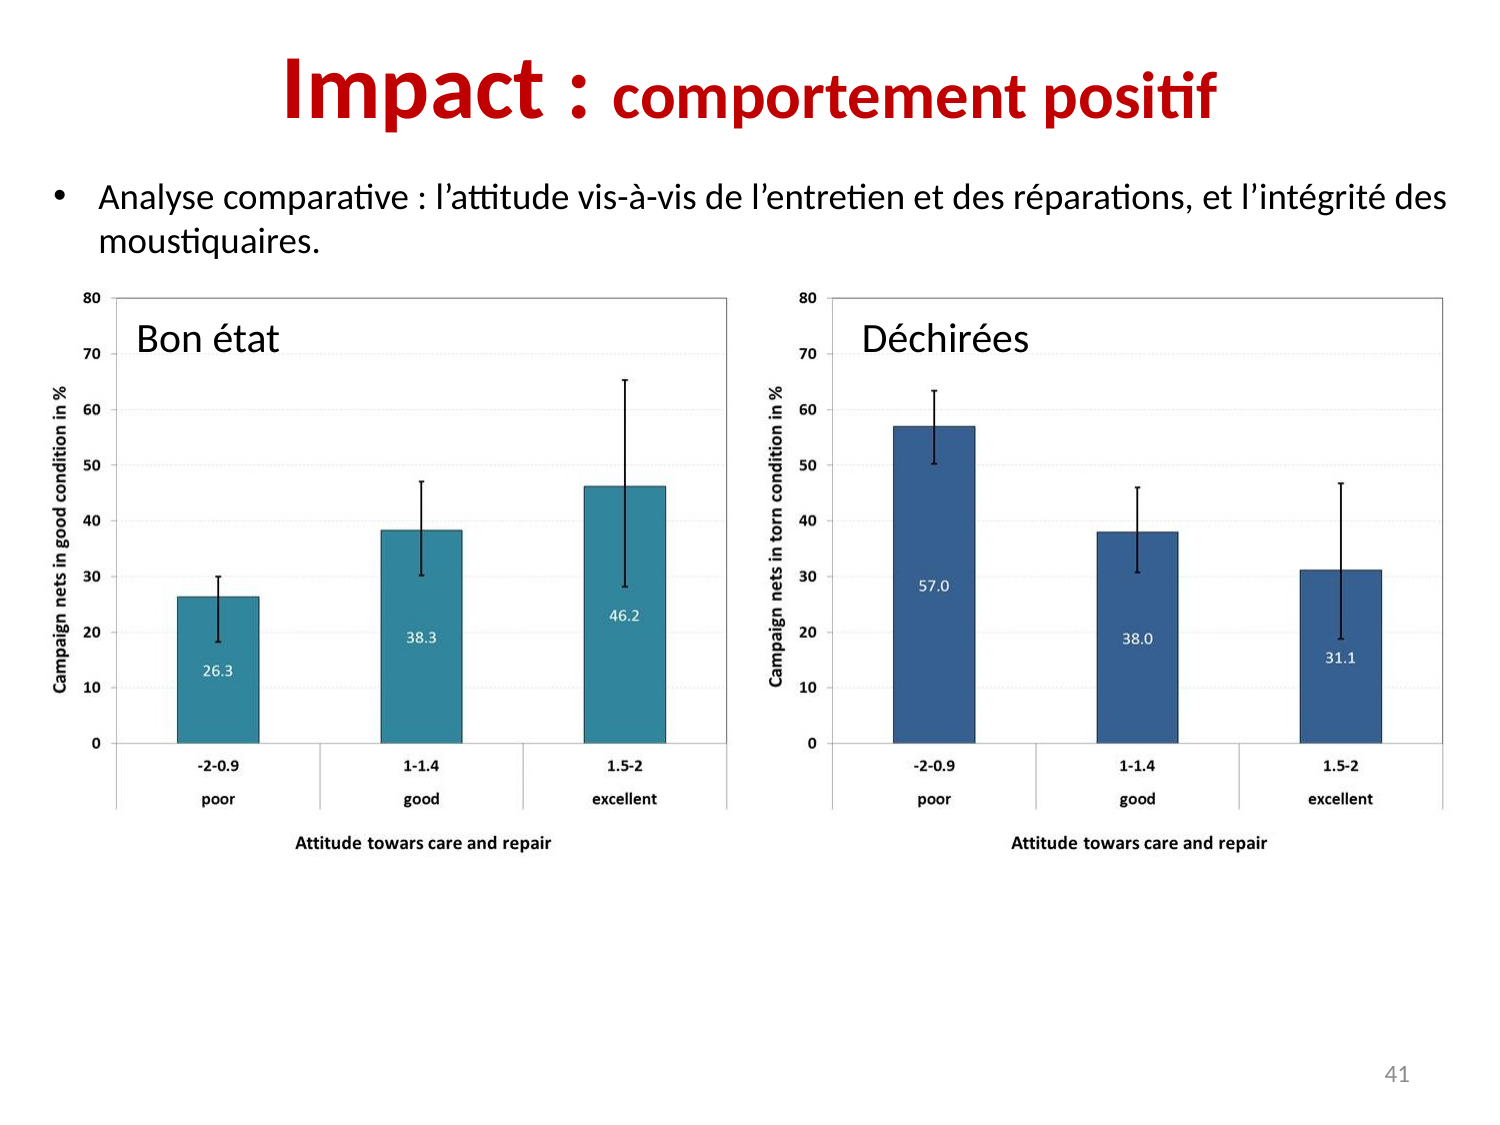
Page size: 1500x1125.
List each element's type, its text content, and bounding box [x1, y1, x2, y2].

slide_number 41 [1074, 1042, 1425, 1103]
picture [36, 281, 1464, 864]
list Analyse comparative : l’attitude vis-à-vis de l’entretien et des réparations, et l’intégrité des moustiquaires. [38, 165, 1477, 270]
text_box Impact : comportement positif [0, 4, 1500, 159]
